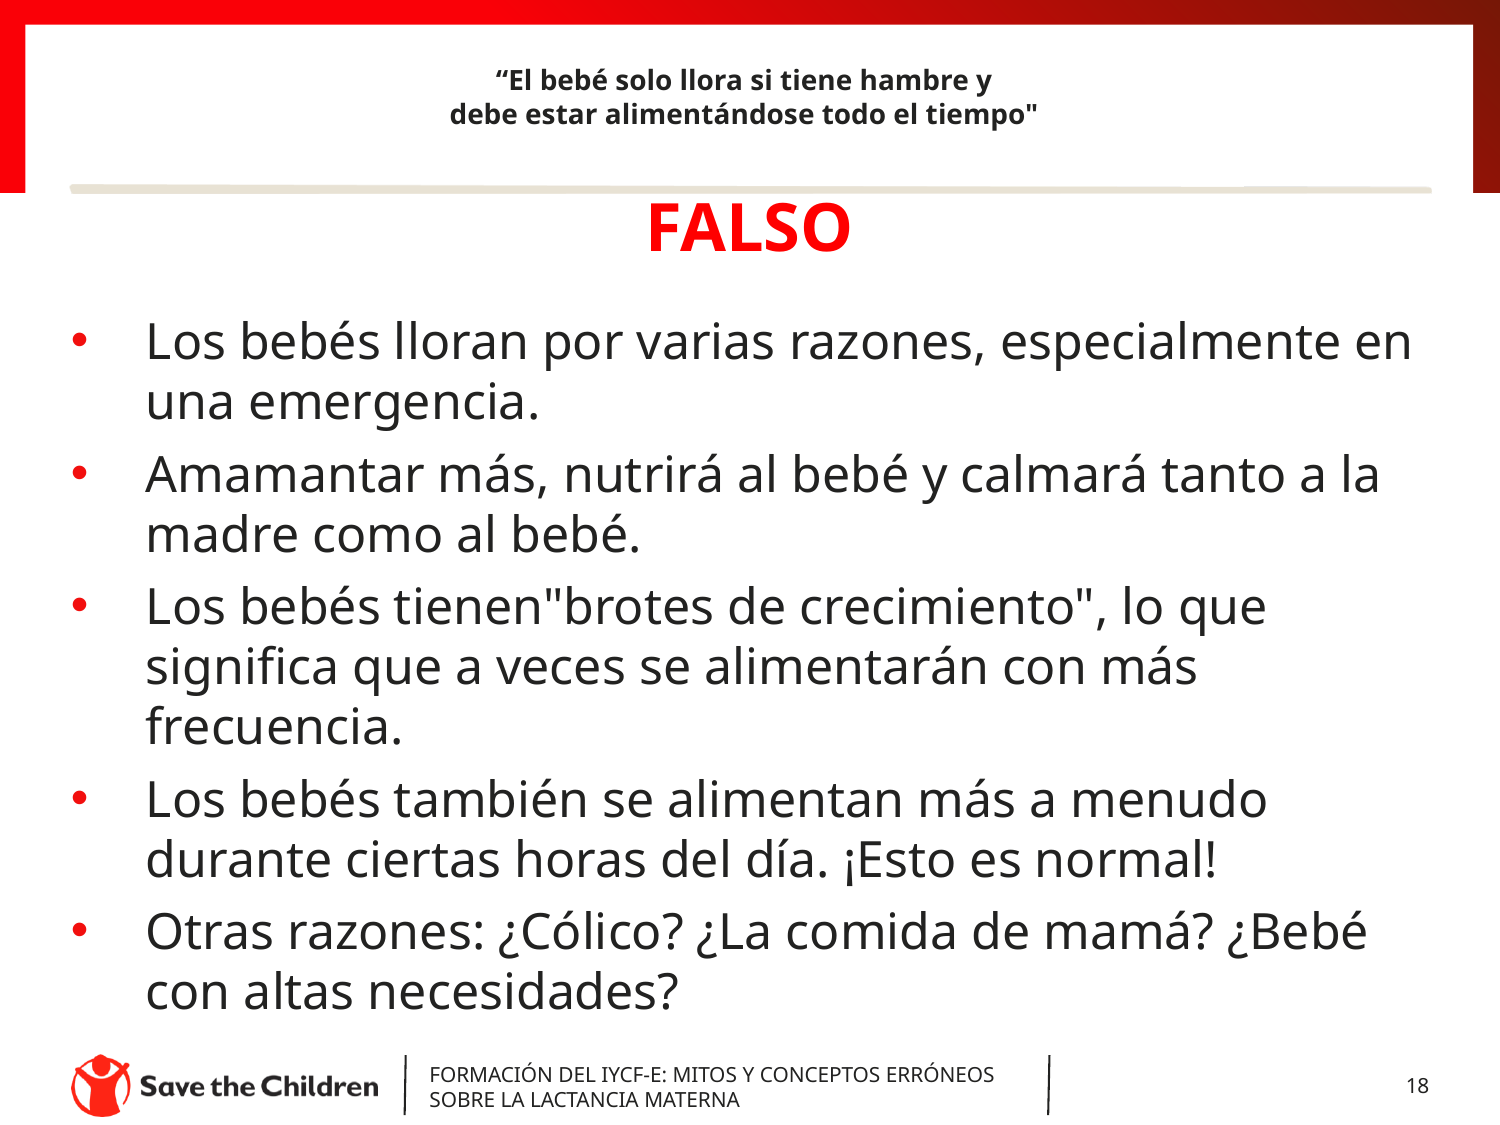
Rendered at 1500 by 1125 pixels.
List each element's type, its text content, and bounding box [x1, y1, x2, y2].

footer FORMACIÓN DEL IYCF-E: MITOS Y CONCEPTOS ERRÓNEOS SOBRE LA LACTANCIA MATERNA [414, 1056, 1042, 1117]
list FALSO Los bebés lloran por varias razones, especialmente en una emergencia. Amamantar más, nutrirá al bebé y calmará tanto a la madre como al bebé. Los bebés tienen"brotes de crecimiento", lo que significa que a veces se alimentarán con más frecuencia. Los bebés también se alimentan más a menudo durante ciertas horas del día. ¡Esto es normal! Otras razones: ¿Cólico? ¿La comida de mamá? ¿Bebé con altas necesidades? [70, 184, 1429, 957]
title “El bebé solo llora si tiene hambre y debe estar alimentándose todo el tiempo" [64, 54, 1424, 138]
picture [71, 1054, 378, 1117]
slide_number ‹#› [1317, 1056, 1445, 1117]
